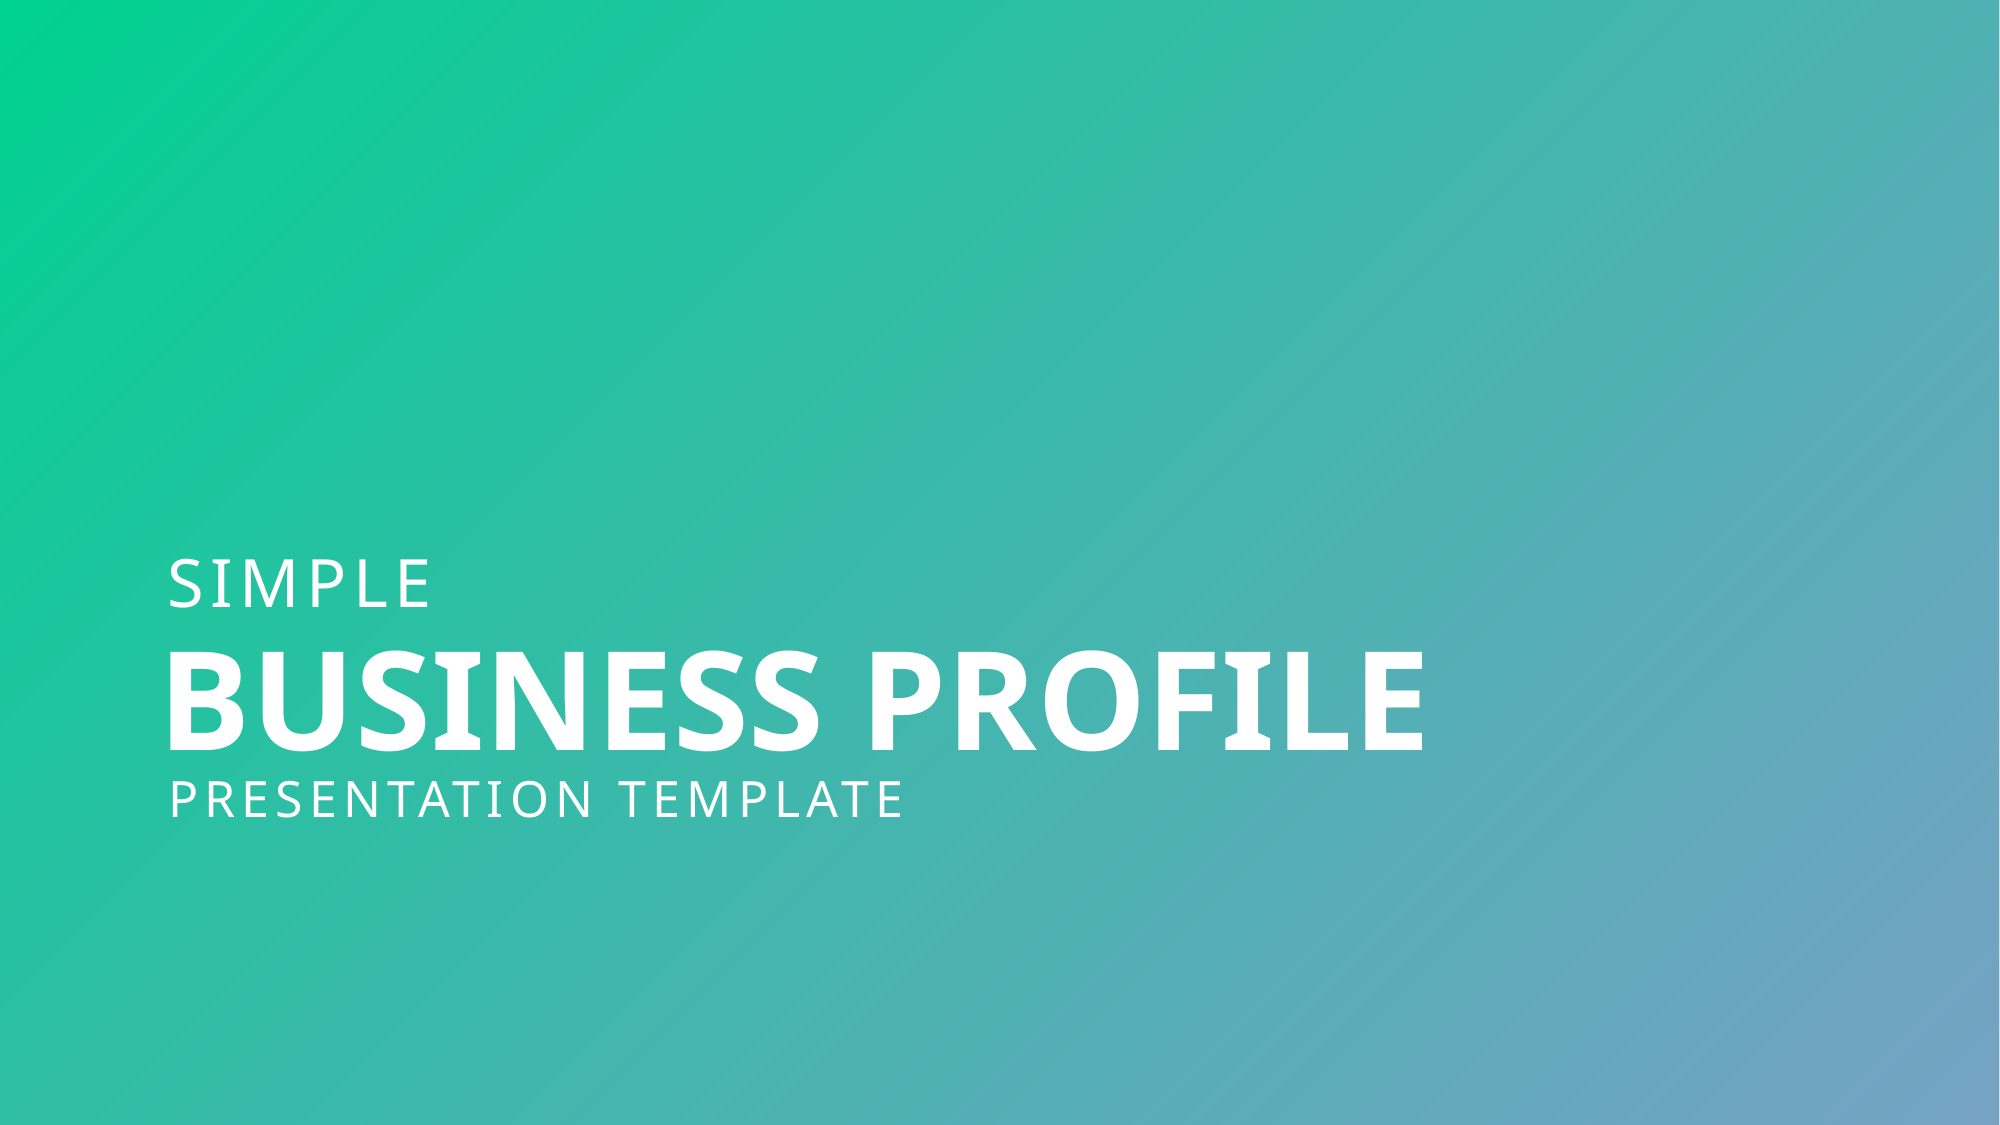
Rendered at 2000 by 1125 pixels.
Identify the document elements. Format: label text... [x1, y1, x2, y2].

title BUSINESS PROFILE [138, 597, 1839, 789]
subtitle PRESENTATION TEMPLATE [148, 757, 1852, 884]
text_box SIMPLE [147, 531, 1852, 657]
text_box [0, 0, 2000, 1125]
